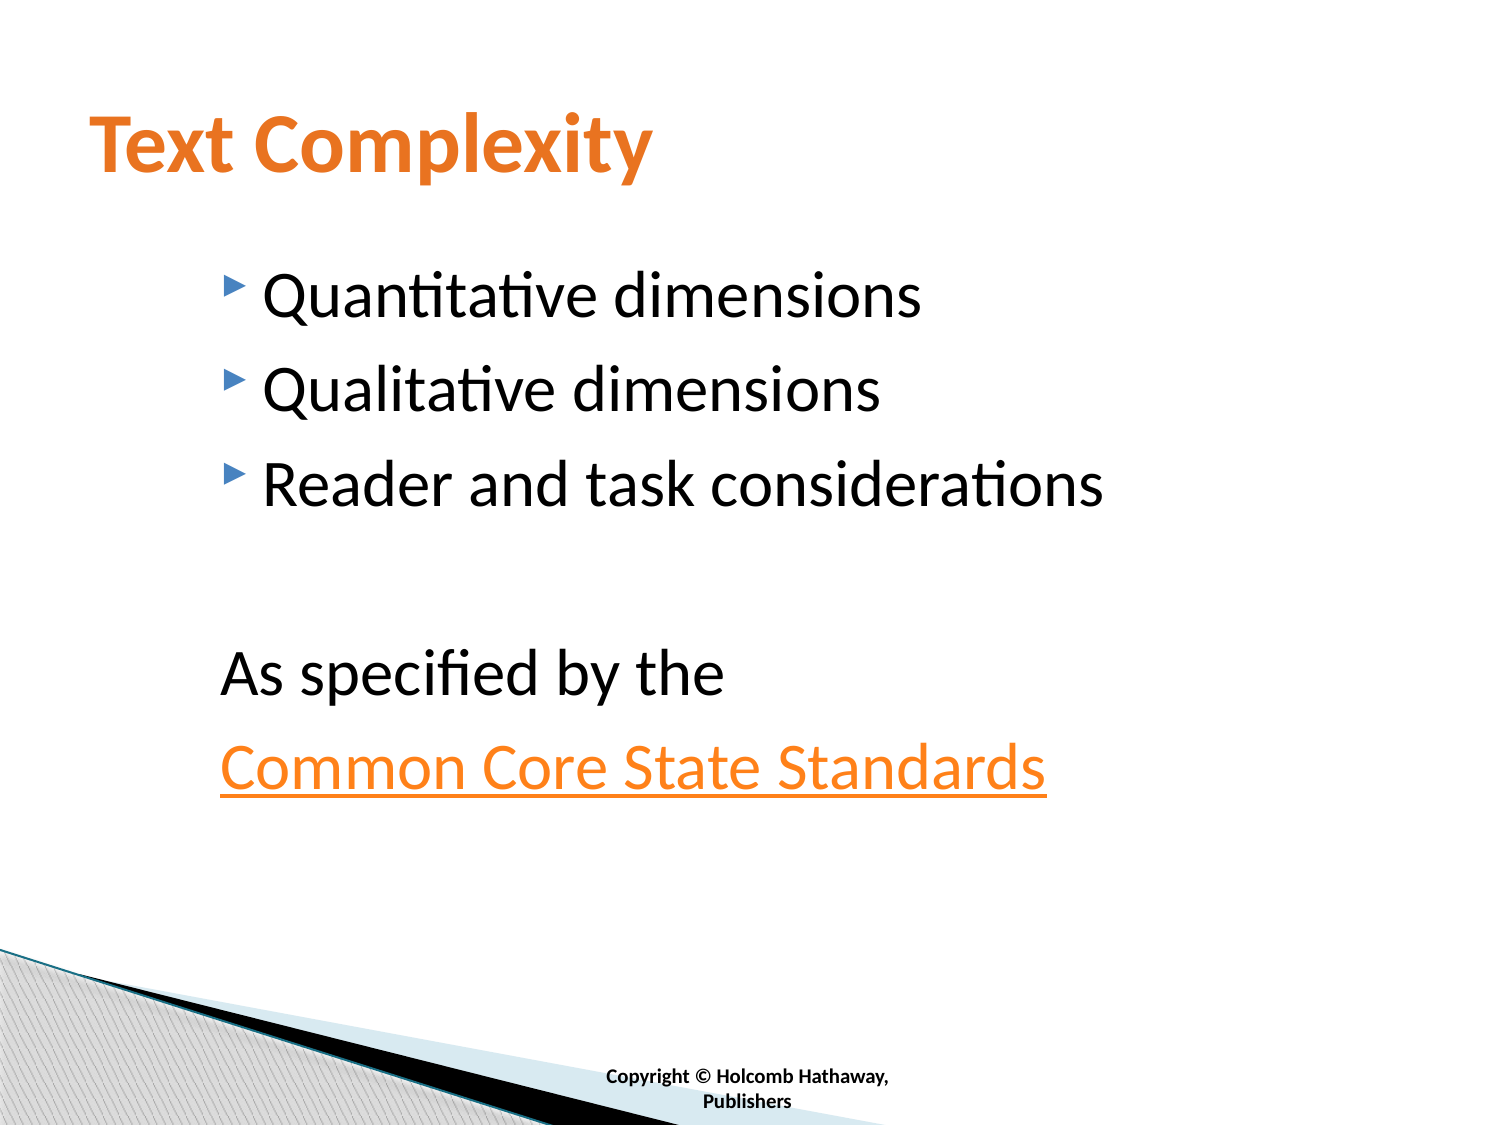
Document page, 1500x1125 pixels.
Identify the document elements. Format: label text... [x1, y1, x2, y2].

footer Copyright © Holcomb Hathaway, Publishers [0, 1051, 1500, 1125]
list Quantitative dimensions Qualitative dimensions Reader and task considerations As specified by the Common Core State Standards [187, 243, 1400, 986]
title Text Complexity [75, 45, 1425, 233]
